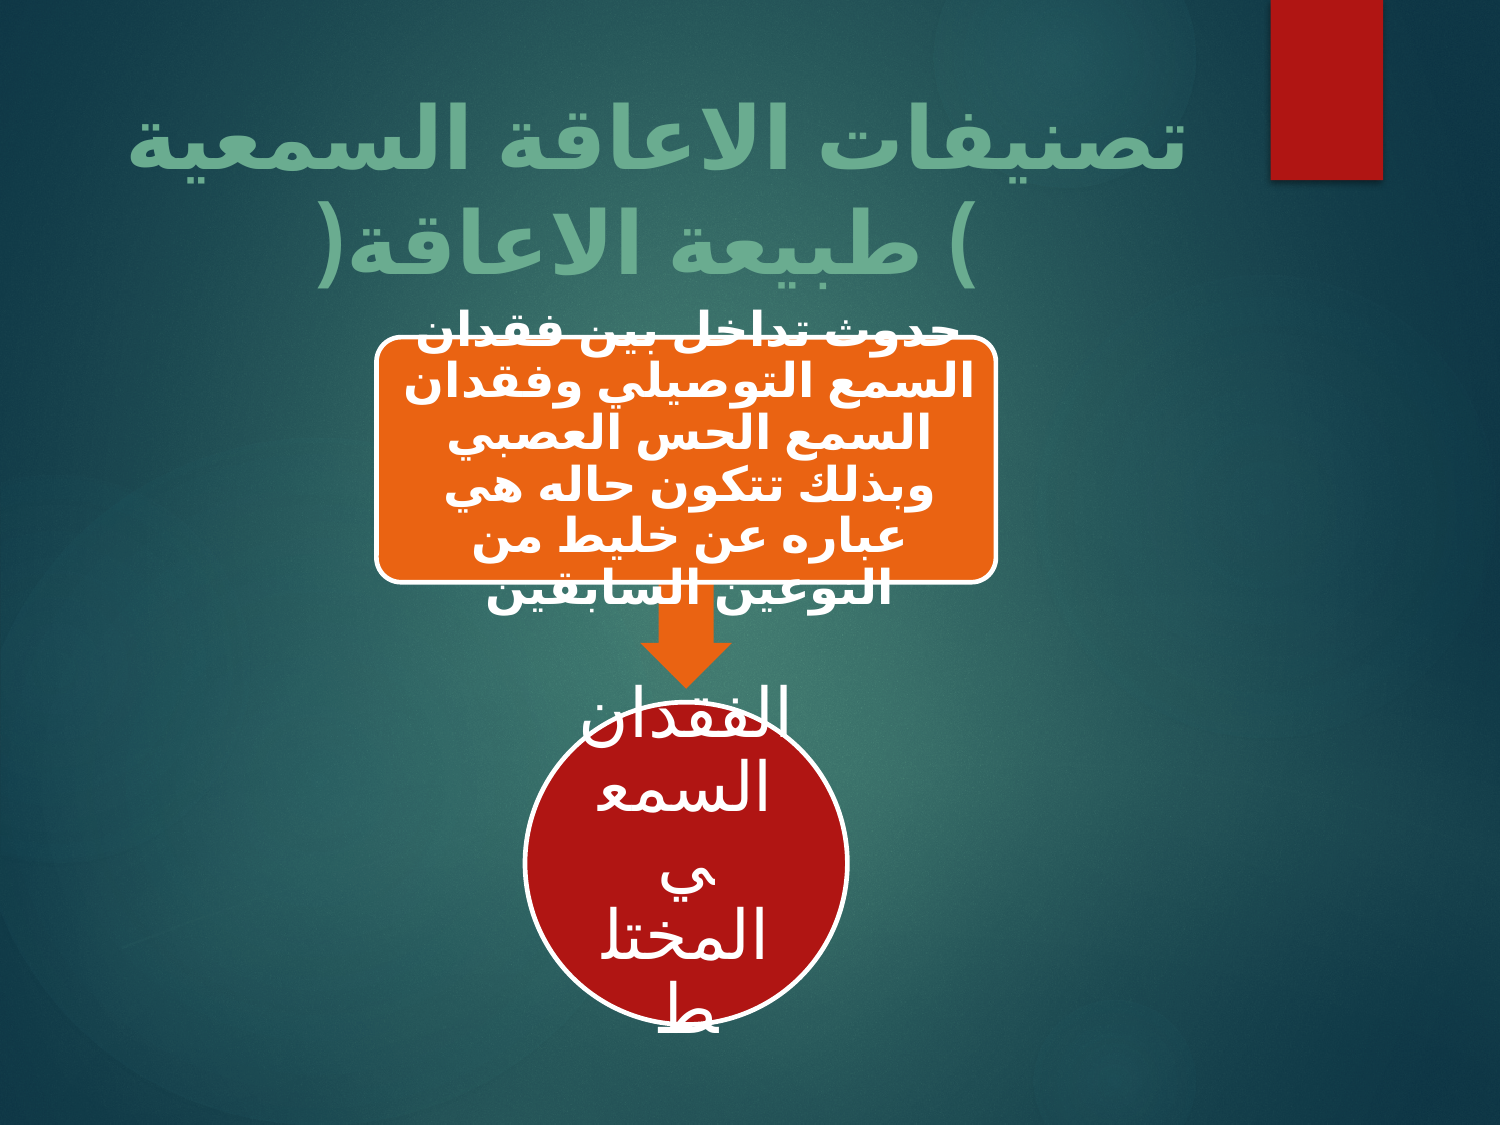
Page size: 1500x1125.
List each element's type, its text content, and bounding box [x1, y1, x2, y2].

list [135, 336, 1237, 1026]
title تصنيفات الاعاقة السمعية ) طبيعة الاعاقة( [79, 74, 1237, 304]
